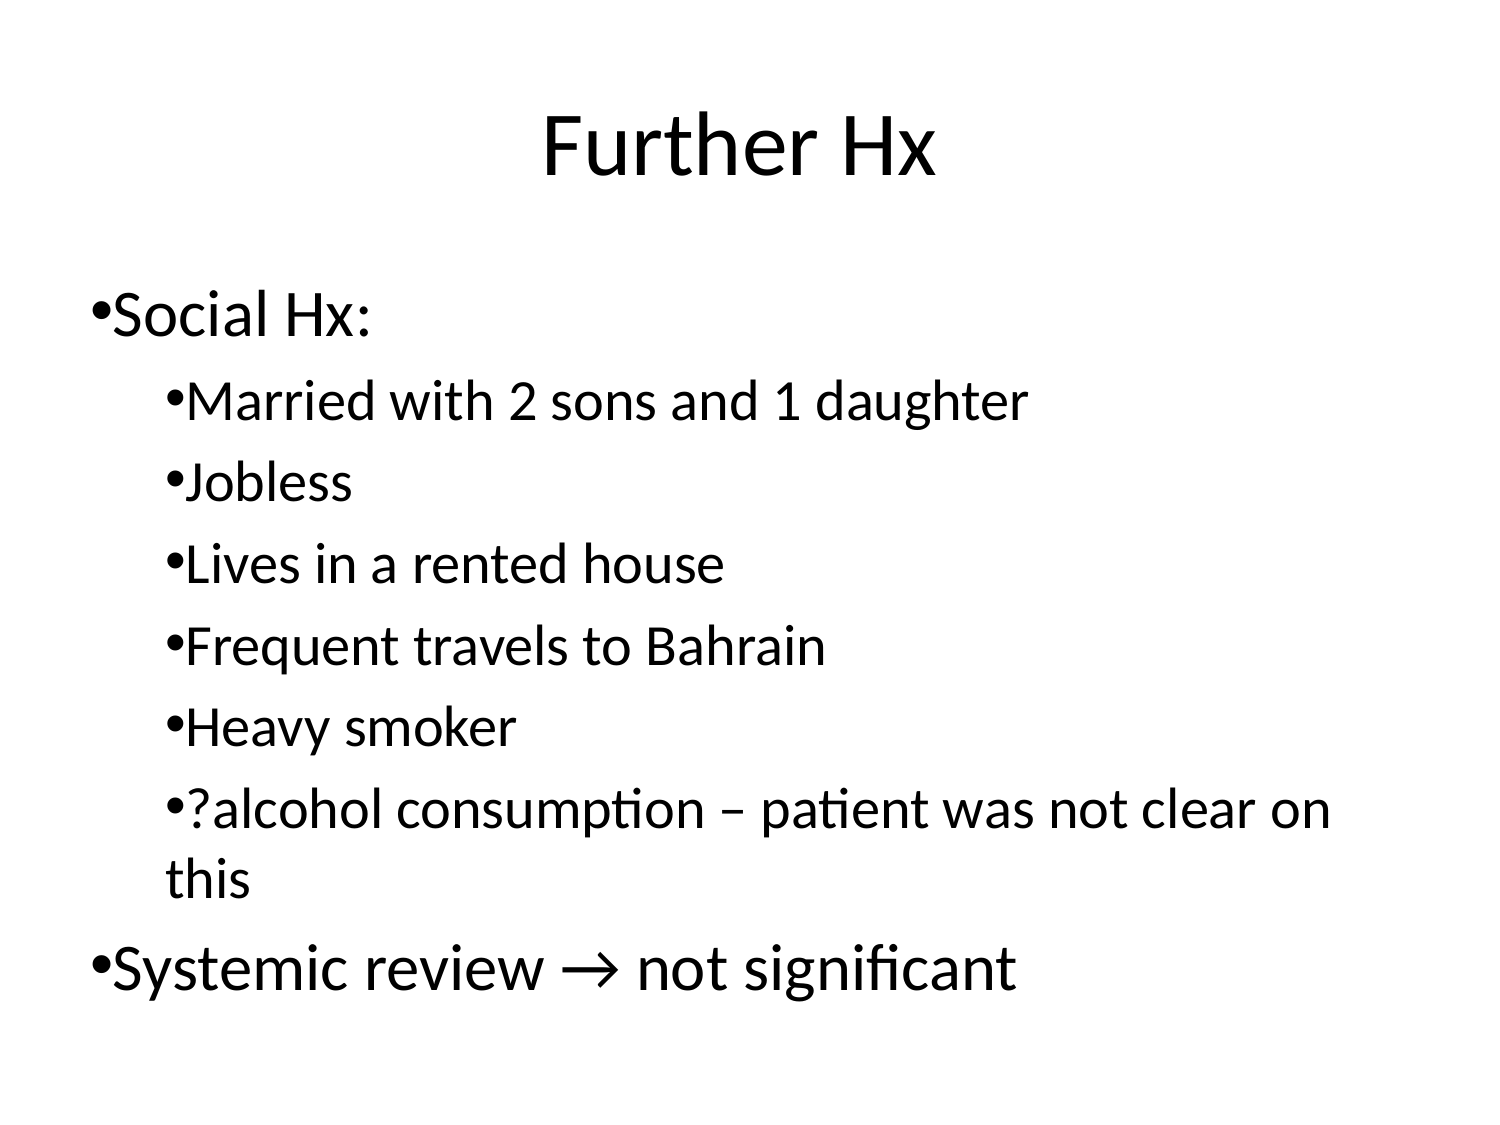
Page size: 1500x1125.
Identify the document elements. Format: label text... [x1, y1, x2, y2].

title Further Hx [75, 45, 1425, 233]
list Social Hx: Married with 2 sons and 1 daughter Jobless Lives in a rented house Frequent travels to Bahrain Heavy smoker ?alcohol consumption – patient was not clear on this Systemic review → not significant [75, 262, 1425, 1005]
